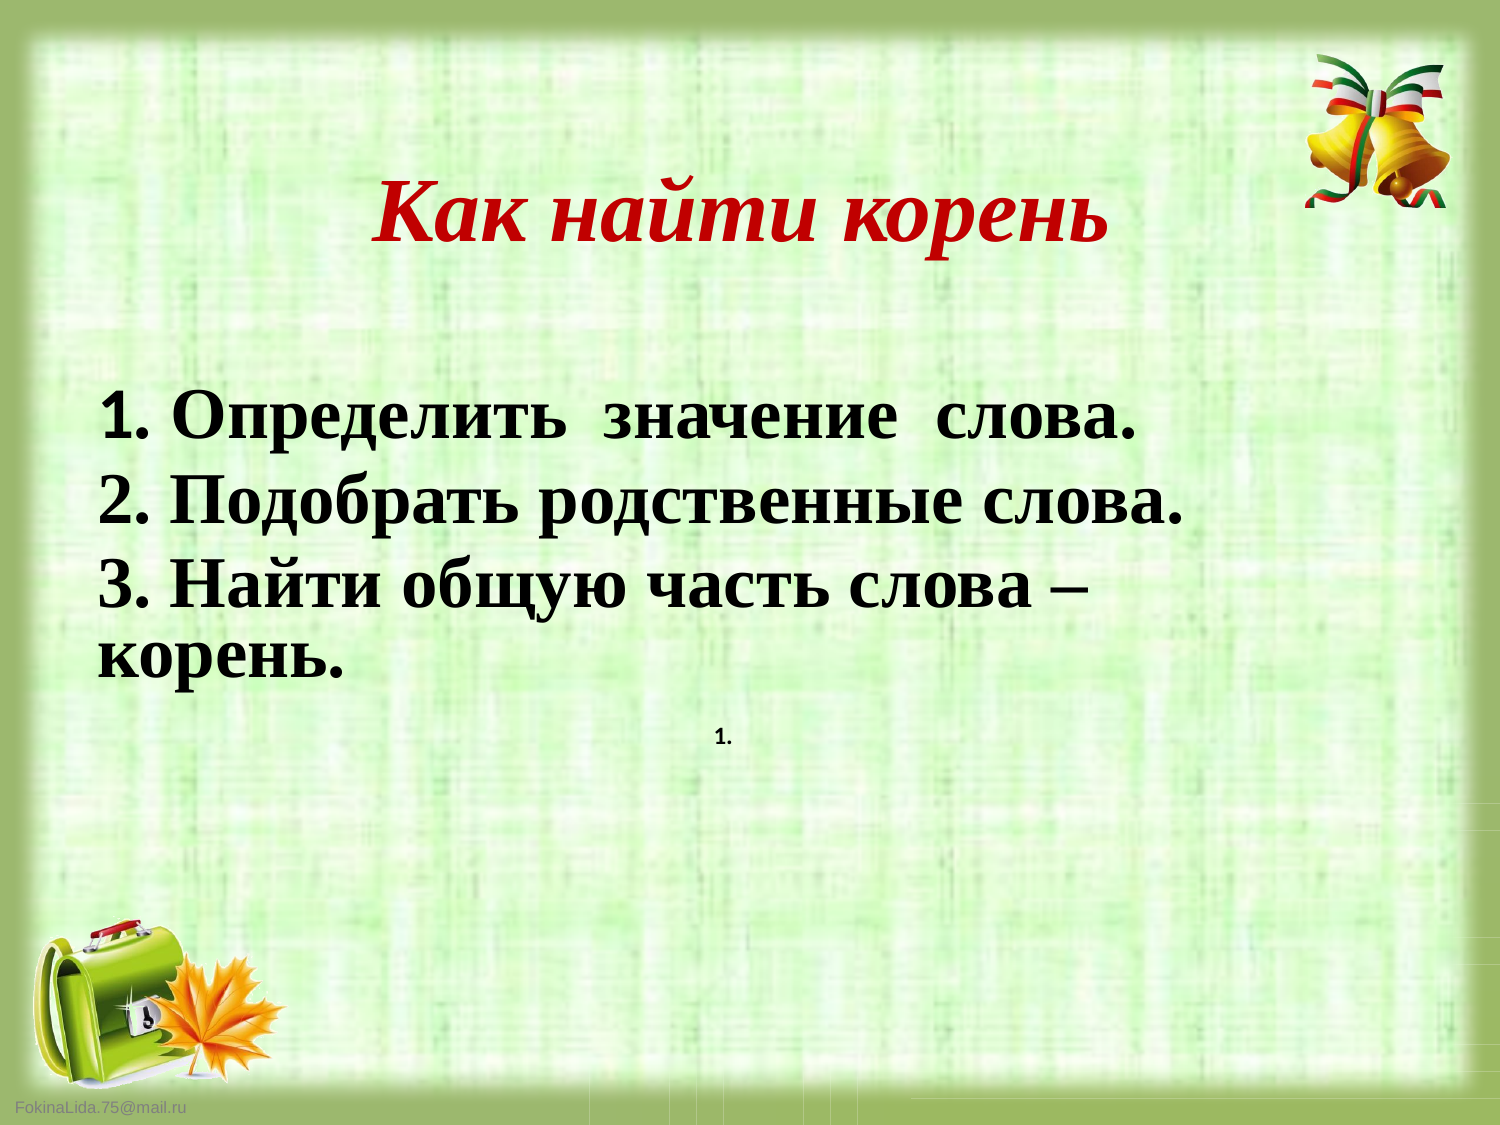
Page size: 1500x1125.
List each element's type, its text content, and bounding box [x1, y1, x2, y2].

title Как найти корень [87, 105, 1376, 305]
subtitle 1. Определить значение слова. 2. Подобрать родственные слова. 3. Найти общую часть слова – корень. 1. [81, 374, 1371, 936]
picture [29, 49, 1456, 1096]
